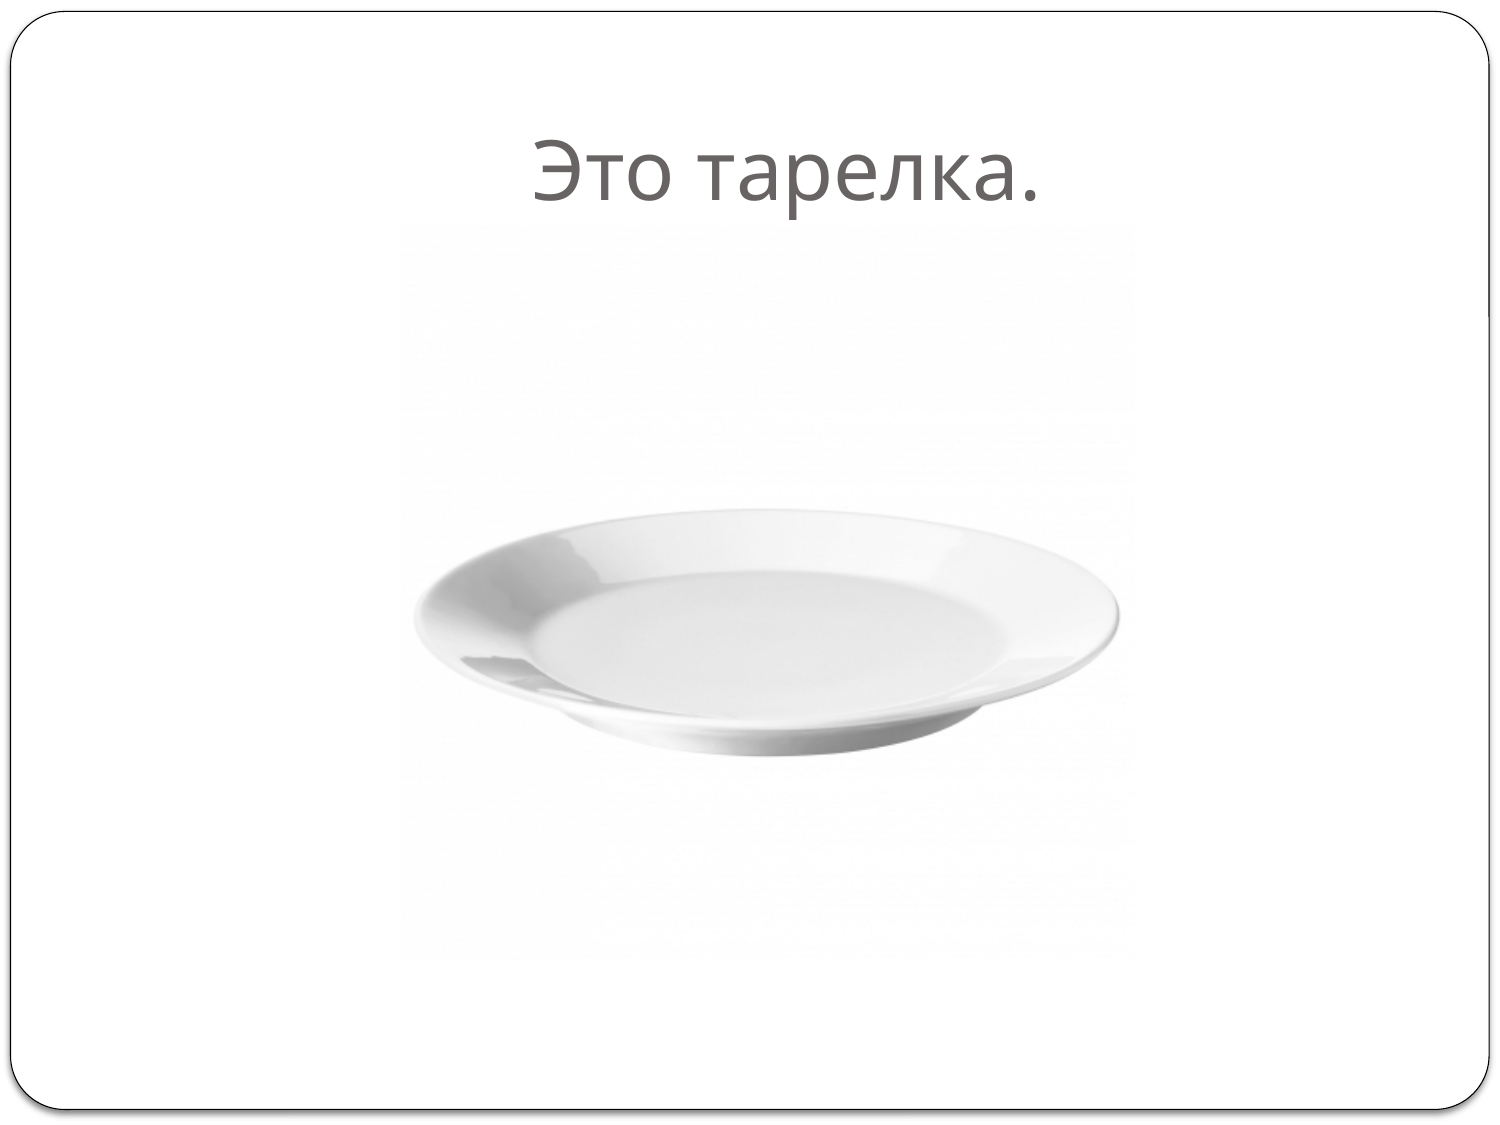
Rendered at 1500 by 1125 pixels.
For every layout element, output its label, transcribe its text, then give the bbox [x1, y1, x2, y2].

title Это тарелка. [150, 45, 1425, 233]
picture [399, 224, 1135, 960]
